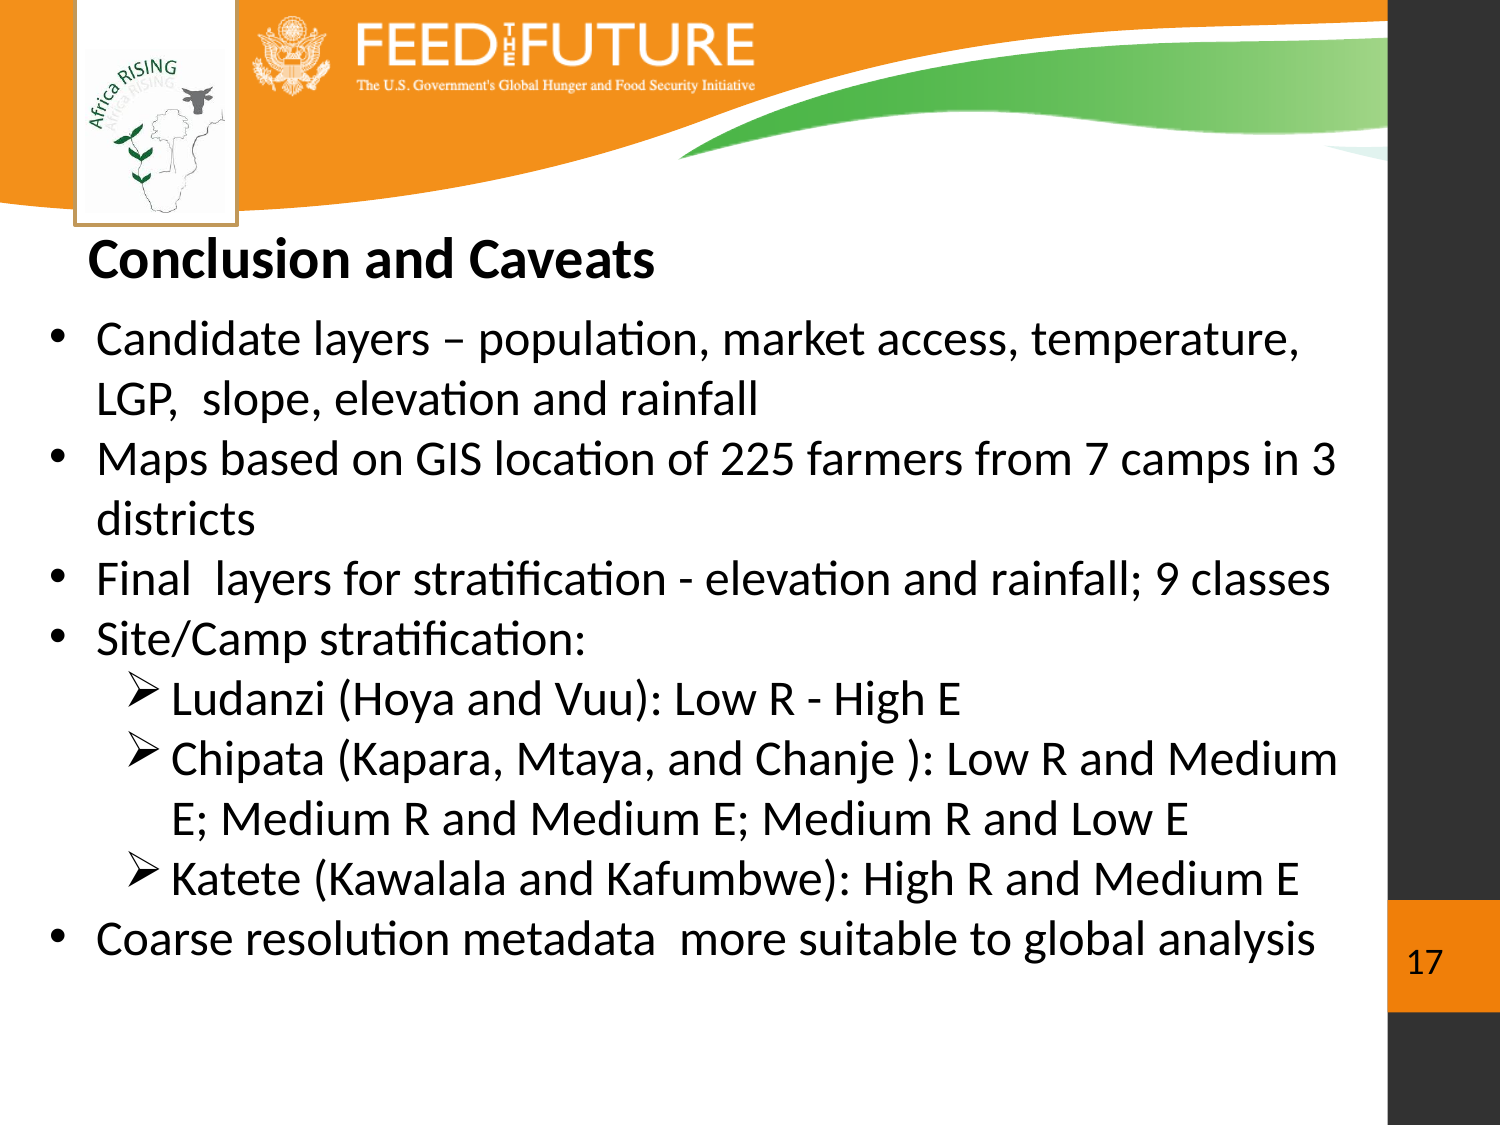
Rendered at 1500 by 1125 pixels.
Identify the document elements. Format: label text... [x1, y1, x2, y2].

picture [249, 10, 761, 100]
slide_number 17 [1387, 926, 1500, 992]
text_box Conclusion and Caveats [73, 212, 1036, 298]
picture [85, 49, 225, 212]
text_box Candidate layers – population, market access, temperature, LGP, slope, elevation and rainfall Maps based on GIS location of 225 farmers from 7 camps in 3 districts Final layers for stratification - elevation and rainfall; 9 classes Site/Camp stratification: Ludanzi (Hoya and Vuu): Low R - High E Chipata (Kapara, Mtaya, and Chanje ): Low R and Medium E; Medium R and Medium E; Medium R and Low E Katete (Kawalala and Kafumbwe): High R and Medium E Coarse resolution metadata more suitable to global analysis [34, 298, 1375, 973]
